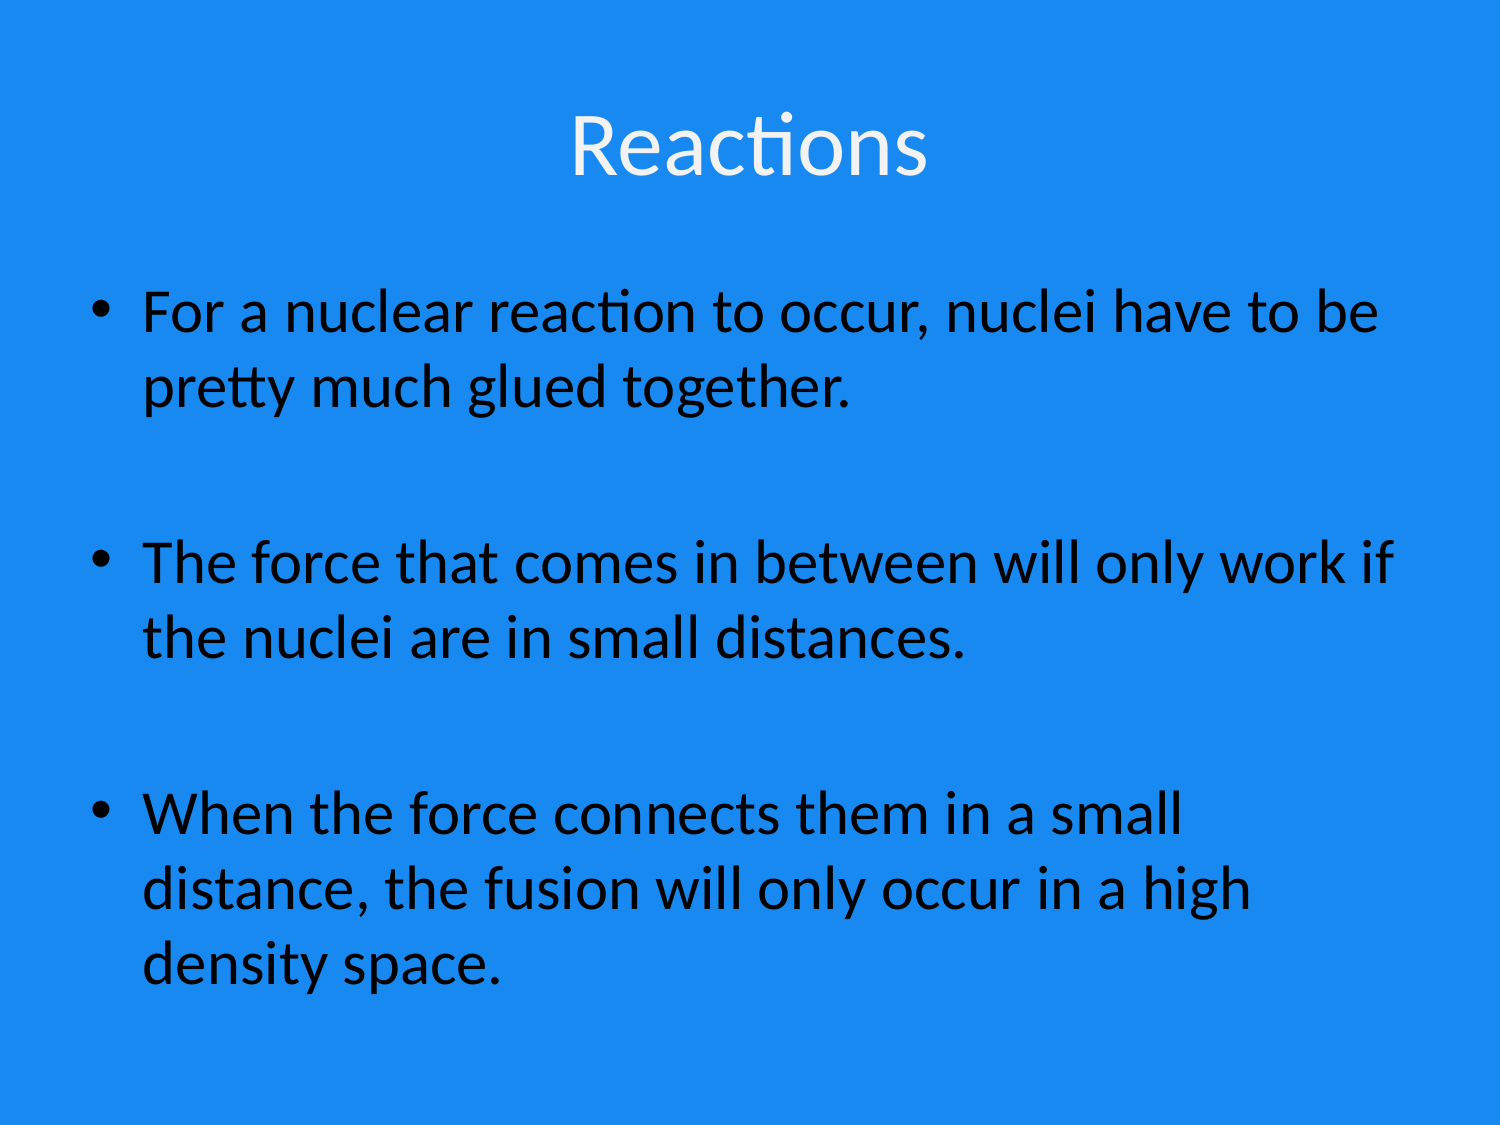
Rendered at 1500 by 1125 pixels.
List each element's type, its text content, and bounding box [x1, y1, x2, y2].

list For a nuclear reaction to occur, nuclei have to be pretty much glued together. The force that comes in between will only work if the nuclei are in small distances. When the force connects them in a small distance, the fusion will only occur in a high density space. [75, 262, 1425, 1005]
title Reactions [75, 45, 1425, 233]
